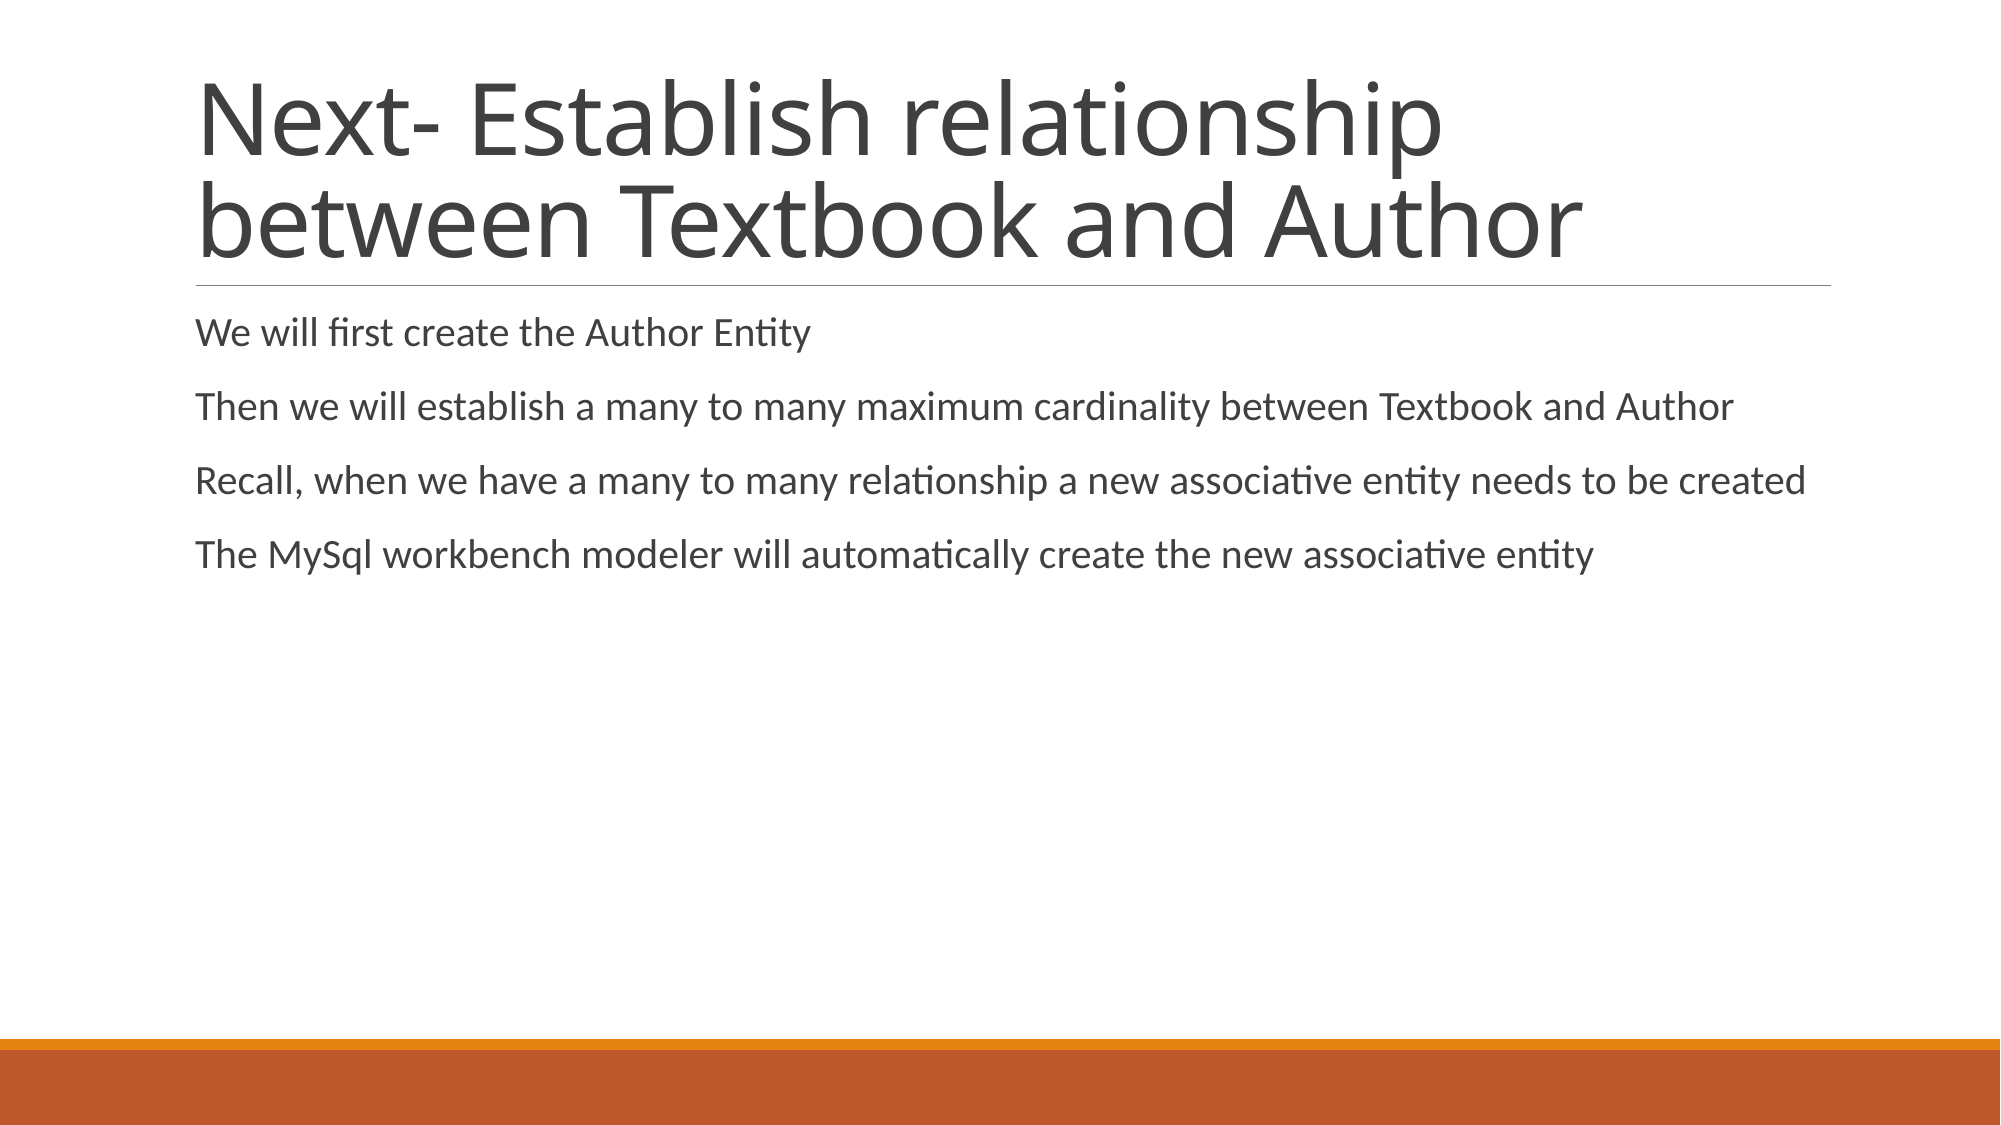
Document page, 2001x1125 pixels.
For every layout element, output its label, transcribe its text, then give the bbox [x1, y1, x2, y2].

title Next- Establish relationship between Textbook and Author [180, 47, 1830, 285]
list We will first create the Author Entity Then we will establish a many to many maximum cardinality between Textbook and Author Recall, when we have a many to many relationship a new associative entity needs to be created The MySql workbench modeler will automatically create the new associative entity [180, 302, 1830, 963]
